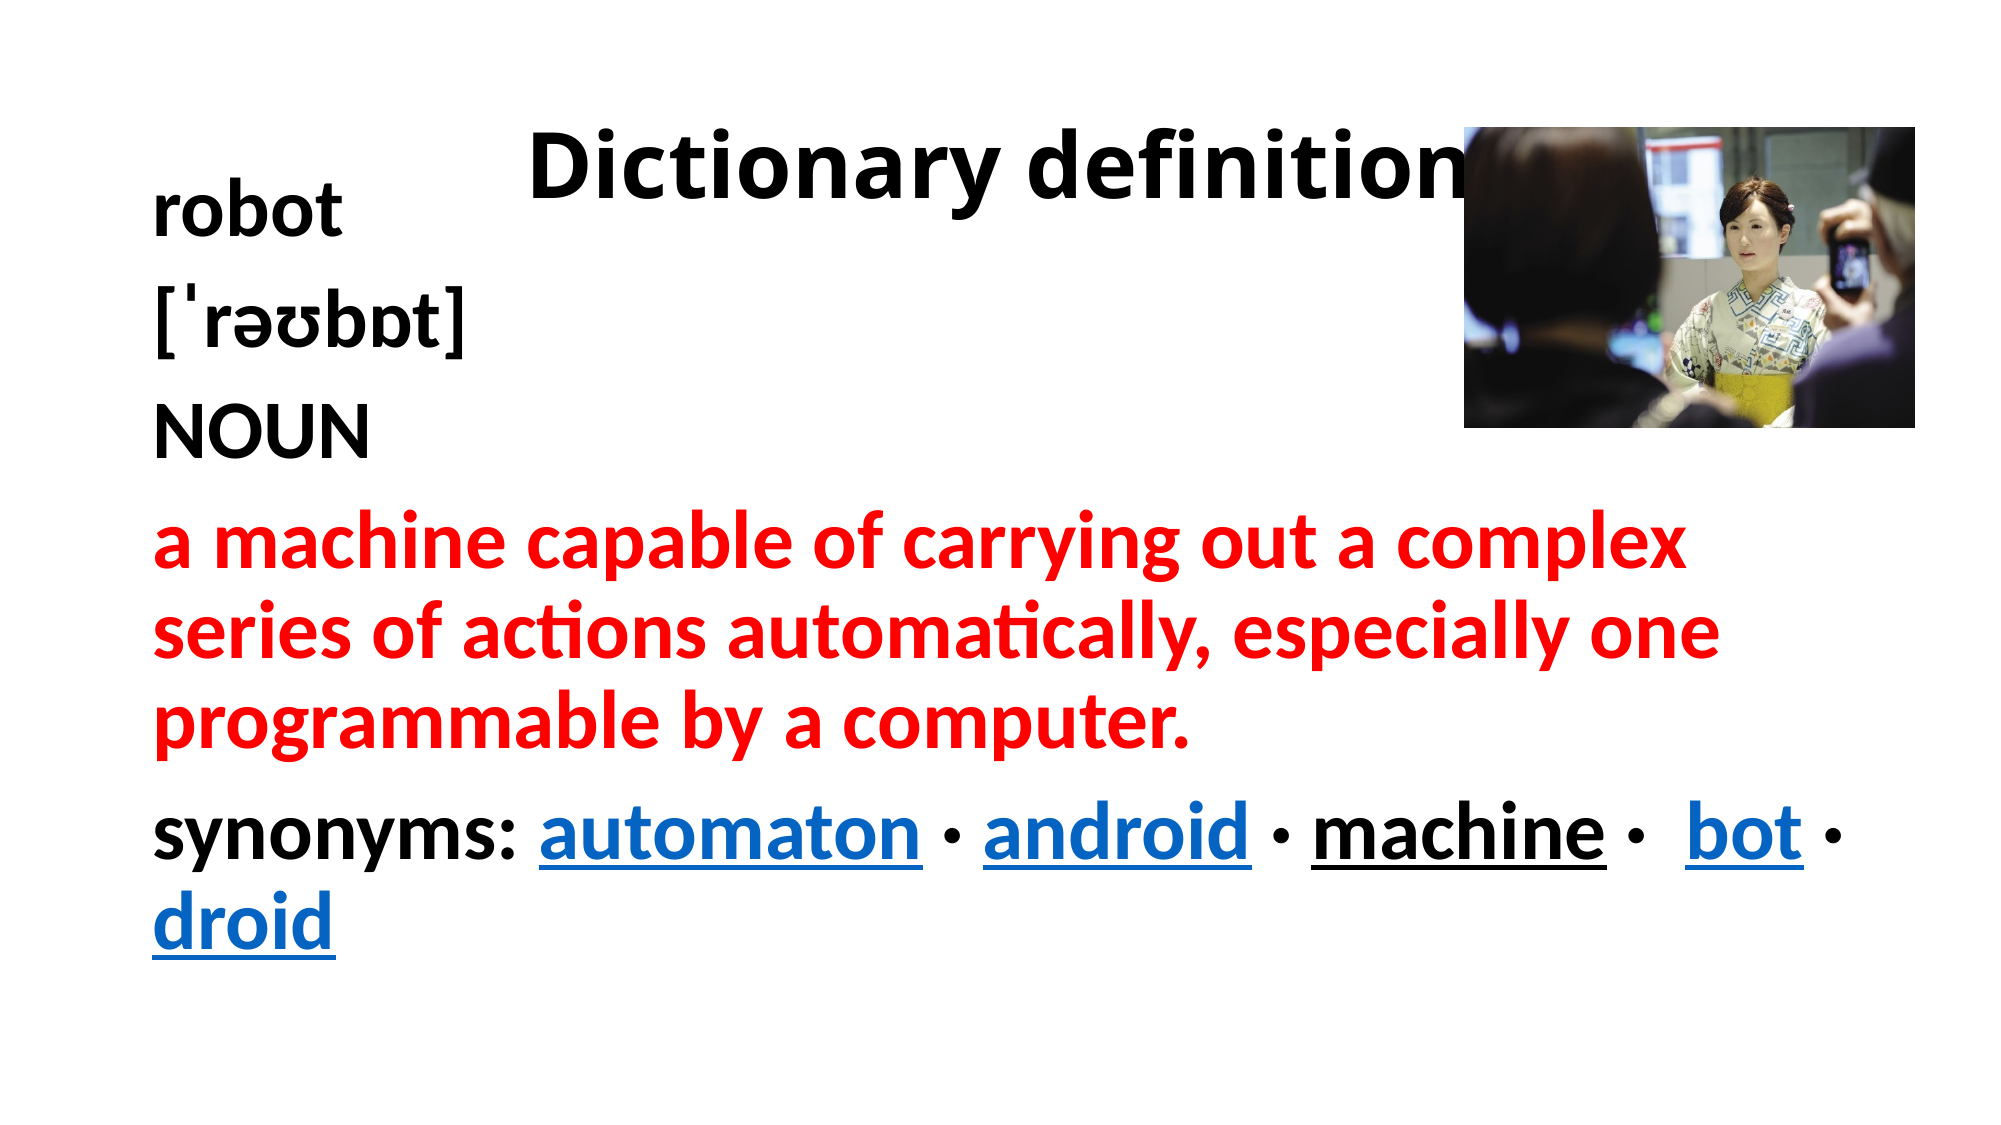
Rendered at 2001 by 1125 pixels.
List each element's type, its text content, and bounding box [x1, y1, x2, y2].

title Dictionary definition [137, 59, 1863, 157]
picture [1464, 127, 1915, 428]
list robot [ˈrəʊbɒt] NOUN a machine capable of carrying out a complex series of actions automatically, especially one programmable by a computer. synonyms: automaton · android · machine · bot · droid [137, 157, 1863, 1093]
